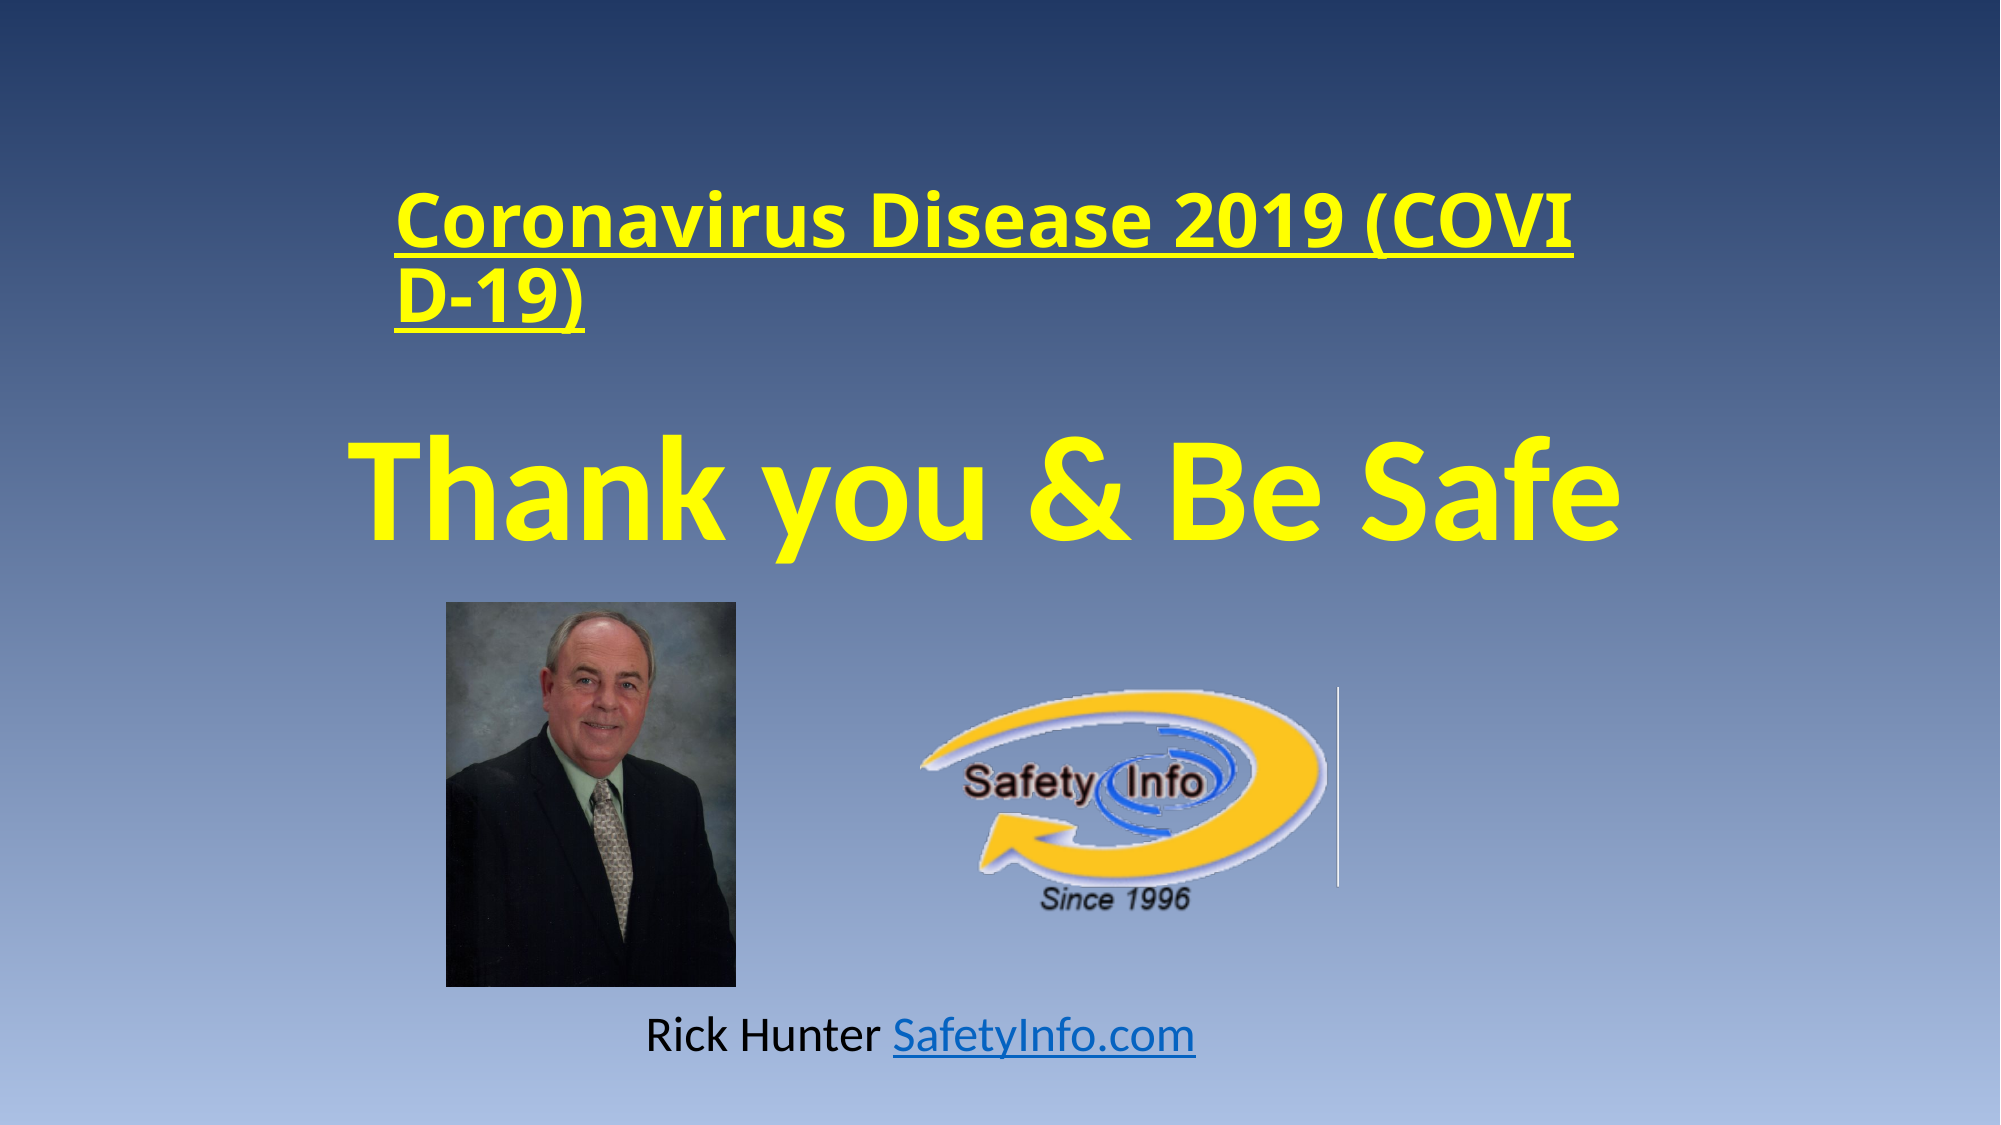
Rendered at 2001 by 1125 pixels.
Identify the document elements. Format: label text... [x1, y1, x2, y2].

text_box Thank you & Be Safe [332, 383, 1640, 578]
text_box Rick Hunter SafetyInfo.com [600, 994, 1242, 1069]
picture [920, 687, 1339, 915]
text_box Coronavirus Disease 2019 (COVID-19) [379, 164, 1594, 282]
picture [446, 602, 736, 987]
